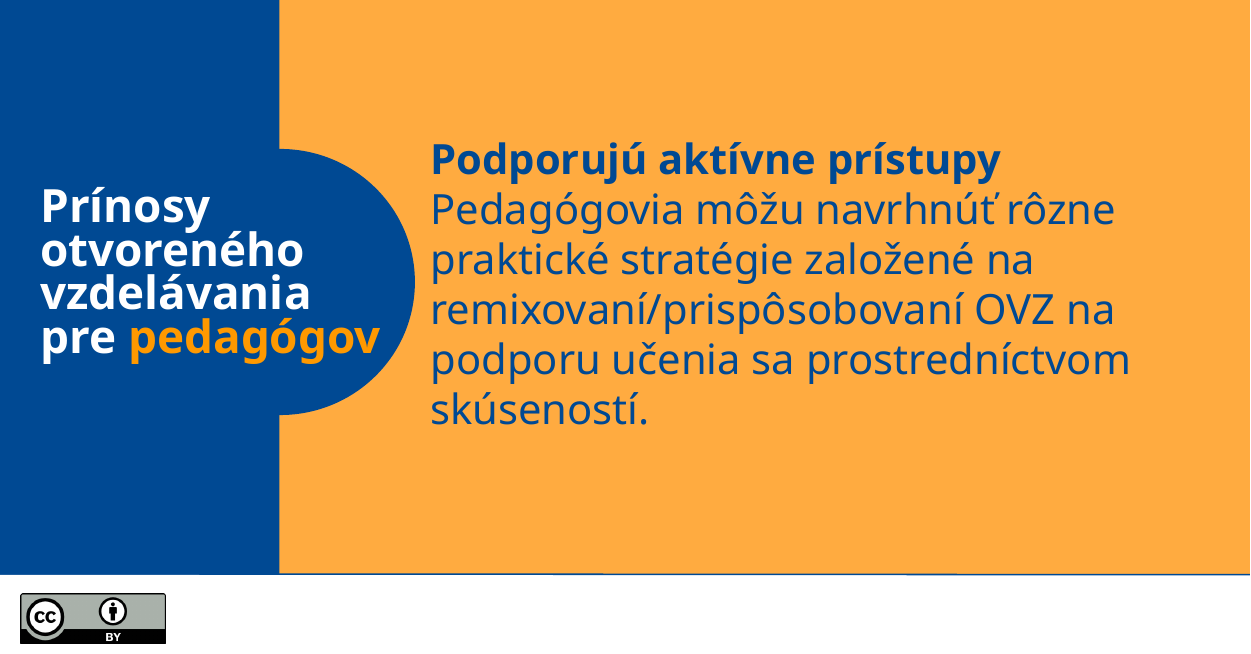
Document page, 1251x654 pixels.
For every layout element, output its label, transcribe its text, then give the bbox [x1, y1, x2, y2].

text_box Podporujú aktívne prístupy Pedagógovia môžu navrhnúť rôzne praktické stratégie založené na remixovaní/prispôsobovaní OVZ na podporu učenia sa prostredníctvom skúseností. [415, 117, 1163, 448]
text_box [187, 378, 374, 416]
text_box [409, 242, 415, 322]
picture [20, 592, 166, 645]
text_box [0, 0, 280, 573]
text_box [0, 582, 1250, 654]
text_box Prínosy otvoreného vzdelávania pre pedagógov [25, 171, 409, 378]
text_box [206, 148, 355, 171]
